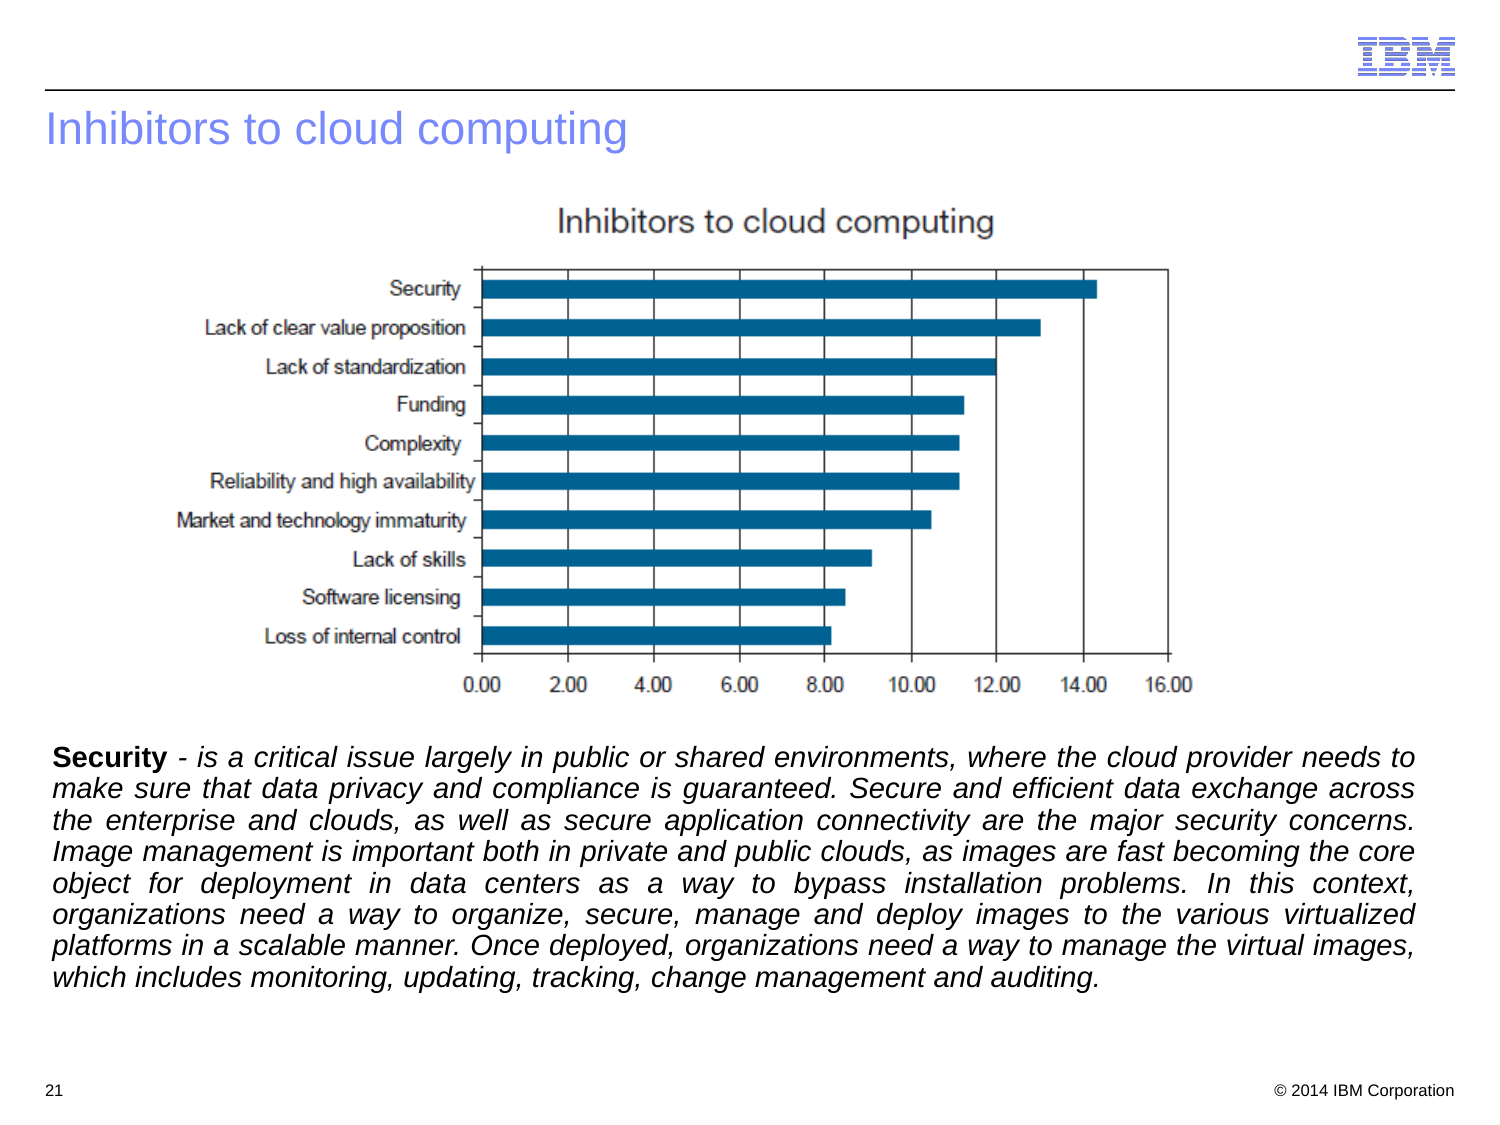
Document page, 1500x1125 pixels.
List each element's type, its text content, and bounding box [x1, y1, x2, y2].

picture [1358, 37, 1455, 76]
picture [104, 194, 1402, 719]
title Inhibitors to cloud computing [29, 97, 1456, 203]
slide_number 21 [29, 1072, 91, 1103]
text_box Security - is a critical issue largely in public or shared environments, where the cloud provider needs to make sure that data privacy and compliance is guaranteed. Secure and efficient data exchange across the enterprise and clouds, as well as secure application connectivity are the major security concerns. Image management is important both in private and public clouds, as images are fast becoming the core object for deployment in data centers as a way to bypass installation problems. In this context, organizations need a way to organize, secure, manage and deploy images to the various virtualized platforms in a scalable manner. Once deployed, organizations need a way to manage the virtual images, which includes monitoring, updating, tracking, change management and auditing. [37, 734, 1433, 1001]
